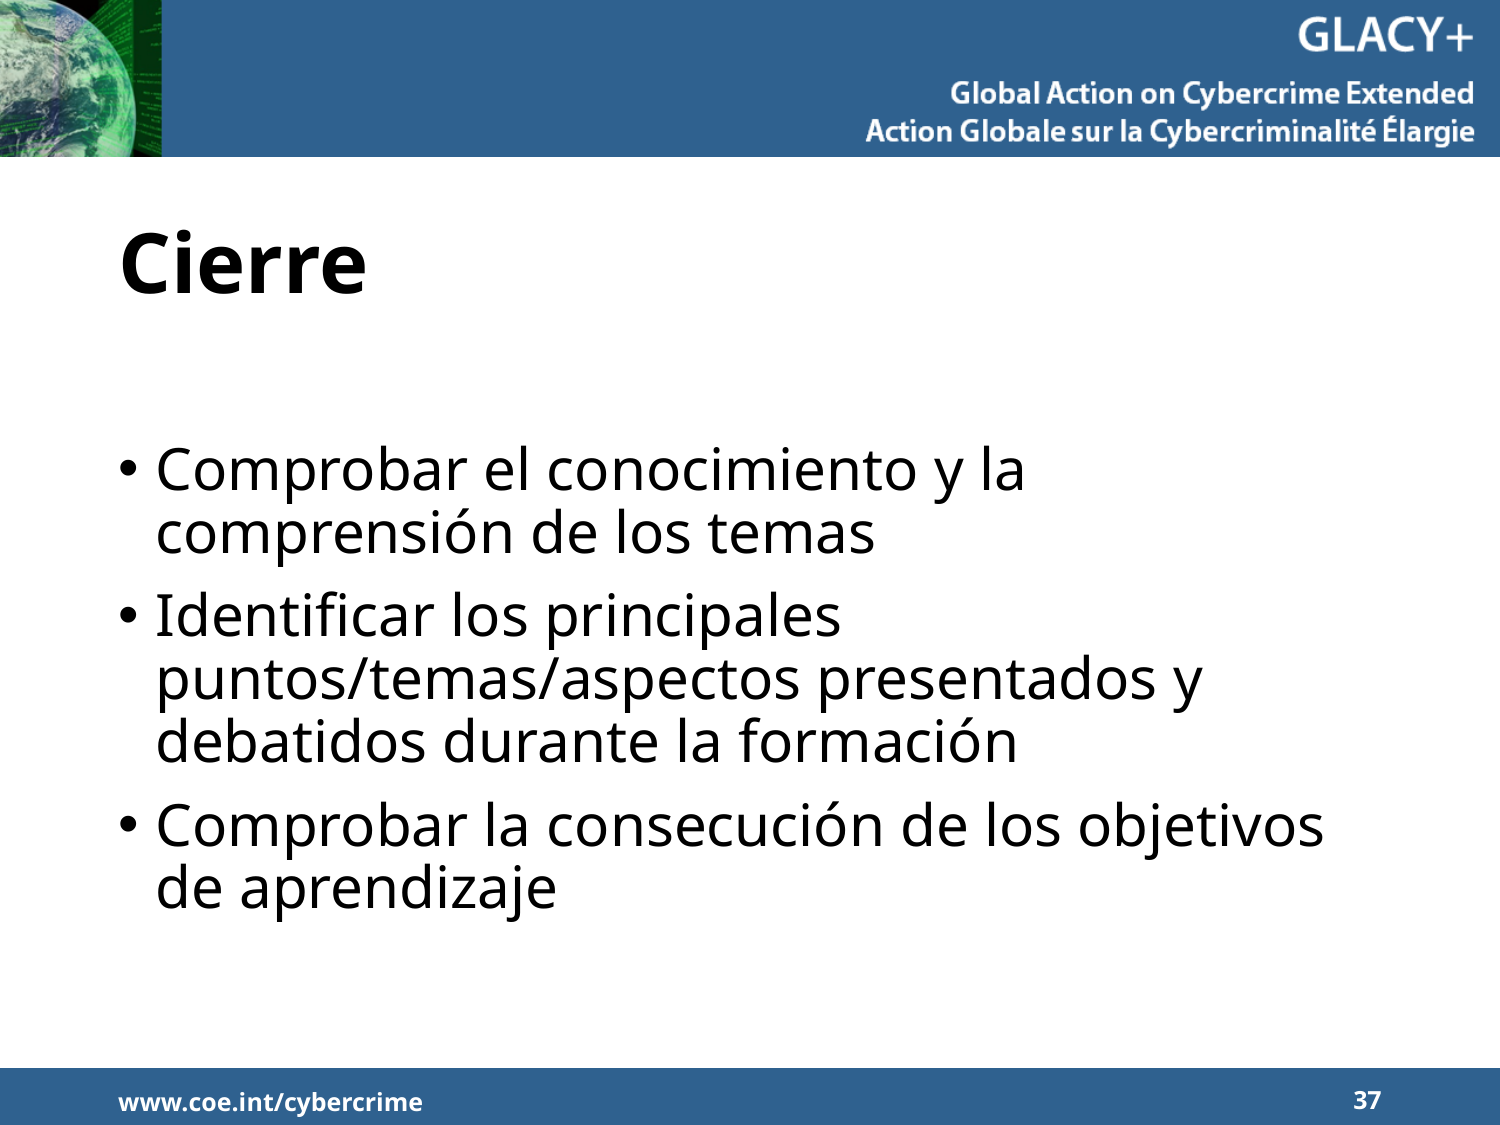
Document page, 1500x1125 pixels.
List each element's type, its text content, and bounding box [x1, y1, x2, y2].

title Cierre [103, 171, 1397, 363]
slide_number www.coe.int/cybercrime [103, 1071, 491, 1125]
list Comprobar el conocimiento y la comprensión de los temas Identificar los principales puntos/temas/aspectos presentados y debatidos durante la formación Comprobar la consecución de los objetivos de aprendizaje [103, 432, 1397, 1086]
slide_number 37 [1059, 1071, 1397, 1125]
picture [0, 0, 1500, 157]
